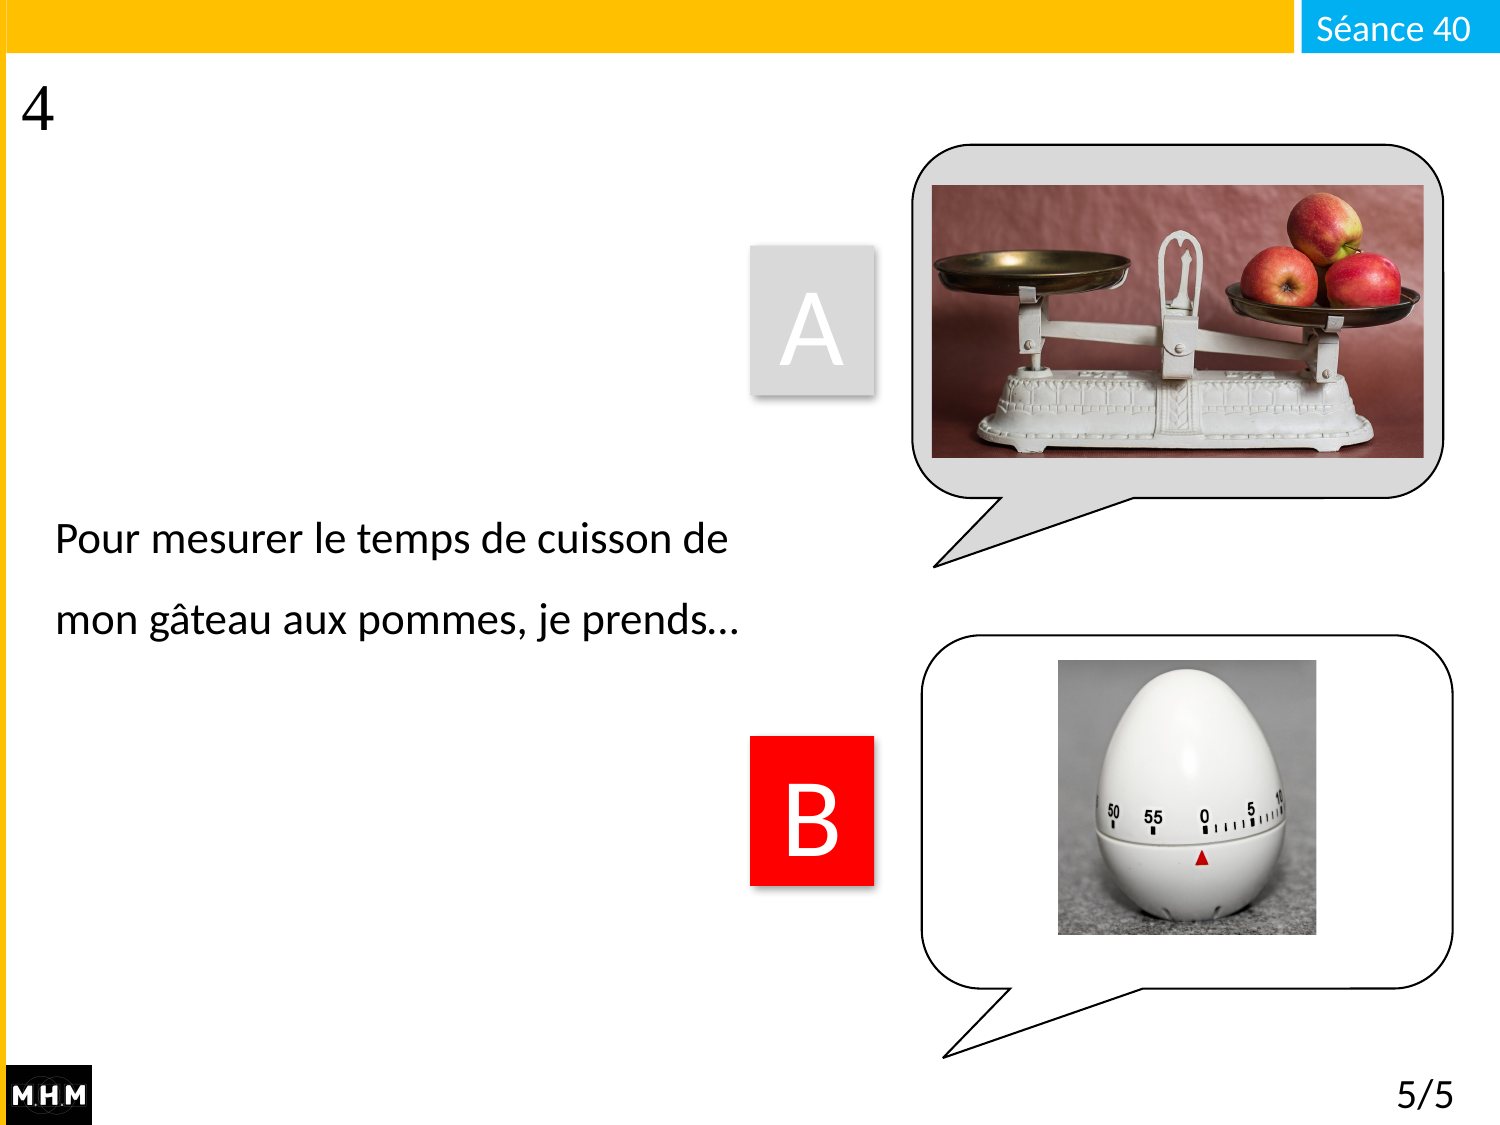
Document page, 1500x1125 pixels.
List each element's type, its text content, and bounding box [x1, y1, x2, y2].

list 5/5 [1351, 1064, 1500, 1125]
picture [6, 1065, 92, 1125]
picture [931, 185, 1424, 458]
text_box B [750, 736, 875, 886]
title Pour mesurer le temps de cuisson de mon gâteau aux pommes, je prends… [40, 472, 757, 653]
text_box A [750, 245, 875, 396]
text_box [911, 143, 1445, 569]
picture [1057, 655, 1317, 935]
text_box [920, 634, 1454, 1059]
